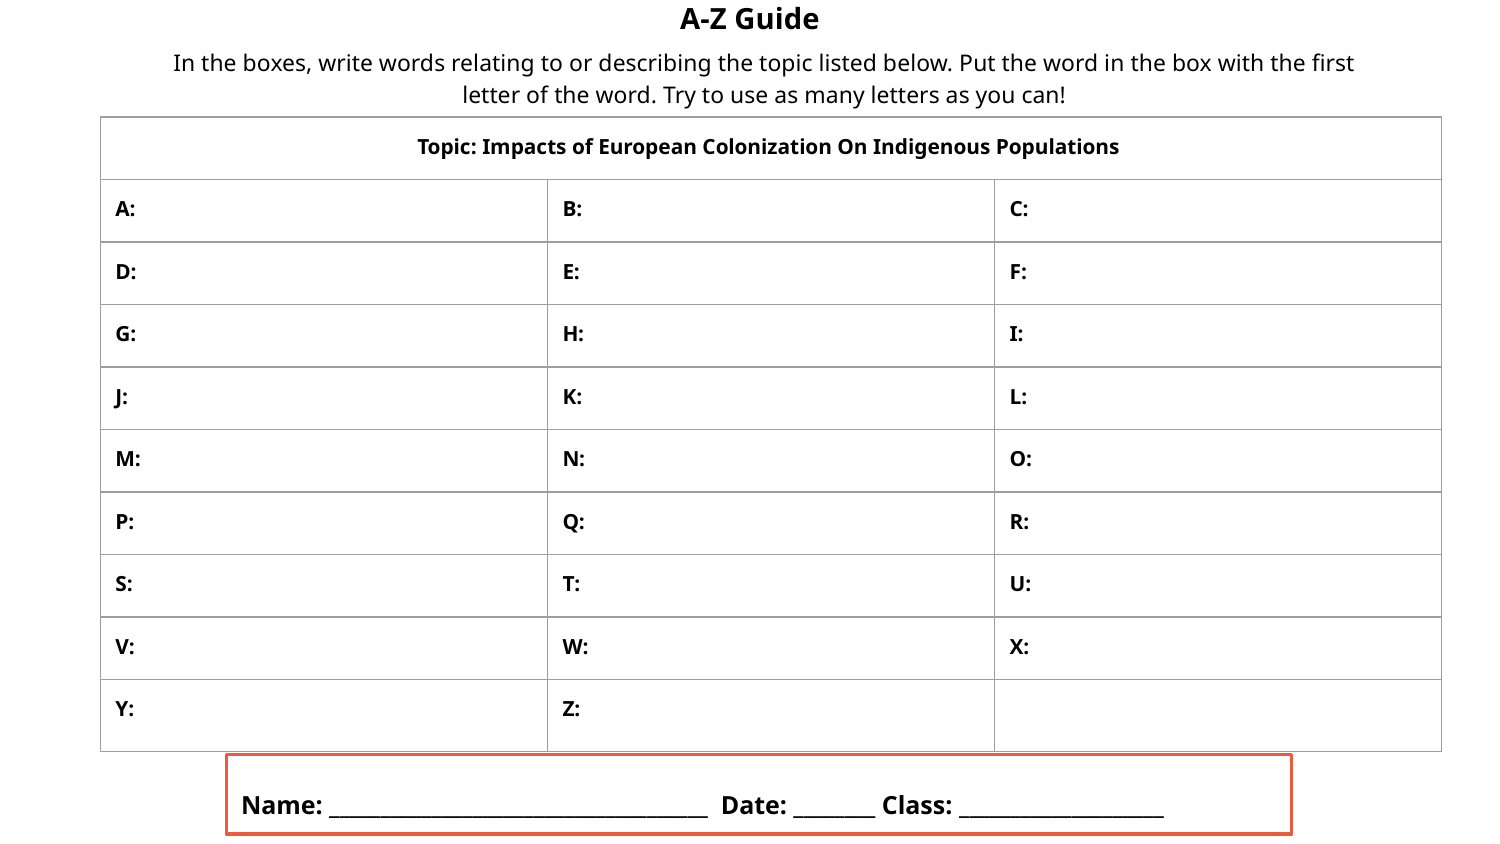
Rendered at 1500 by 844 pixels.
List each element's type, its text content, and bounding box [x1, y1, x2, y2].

table_cell K: [548, 368, 994, 429]
text_box In the boxes, write words relating to or describing the topic listed below. Put the word in the box with the first letter of the word. Try to use as many letters as you can! [129, 34, 1400, 116]
table_cell T: [548, 555, 994, 616]
text_box Name: _____________________________________ Date: ________ Class: ____________________ [226, 754, 1292, 834]
table_cell N: [548, 430, 994, 491]
table_cell E: [548, 243, 994, 304]
table_cell M: [101, 430, 547, 491]
table_cell C: [995, 180, 1441, 241]
table_cell D: [101, 243, 547, 304]
table_cell W: [548, 618, 994, 679]
table_header Topic: Impacts of European Colonization On Indigenous Populations [101, 118, 1441, 179]
table_cell Q: [548, 493, 994, 554]
table_cell L: [995, 368, 1441, 429]
table_cell V: [101, 618, 547, 679]
table_cell I: [995, 305, 1441, 366]
table_cell H: [548, 305, 994, 366]
table_cell X: [995, 618, 1441, 679]
table_cell S: [101, 555, 547, 616]
table_cell U: [995, 555, 1441, 616]
table_cell J: [101, 368, 547, 429]
table_cell B: [548, 180, 994, 241]
table_cell Y: [101, 680, 547, 751]
table_cell A: [101, 180, 547, 241]
table_cell O: [995, 430, 1441, 491]
table_cell P: [101, 493, 547, 554]
table_cell G: [101, 305, 547, 366]
table_cell [995, 680, 1441, 751]
table_cell R: [995, 493, 1441, 554]
list A-Z Guide [639, 0, 861, 34]
table_cell F: [995, 243, 1441, 304]
table_cell Z: [548, 680, 994, 751]
